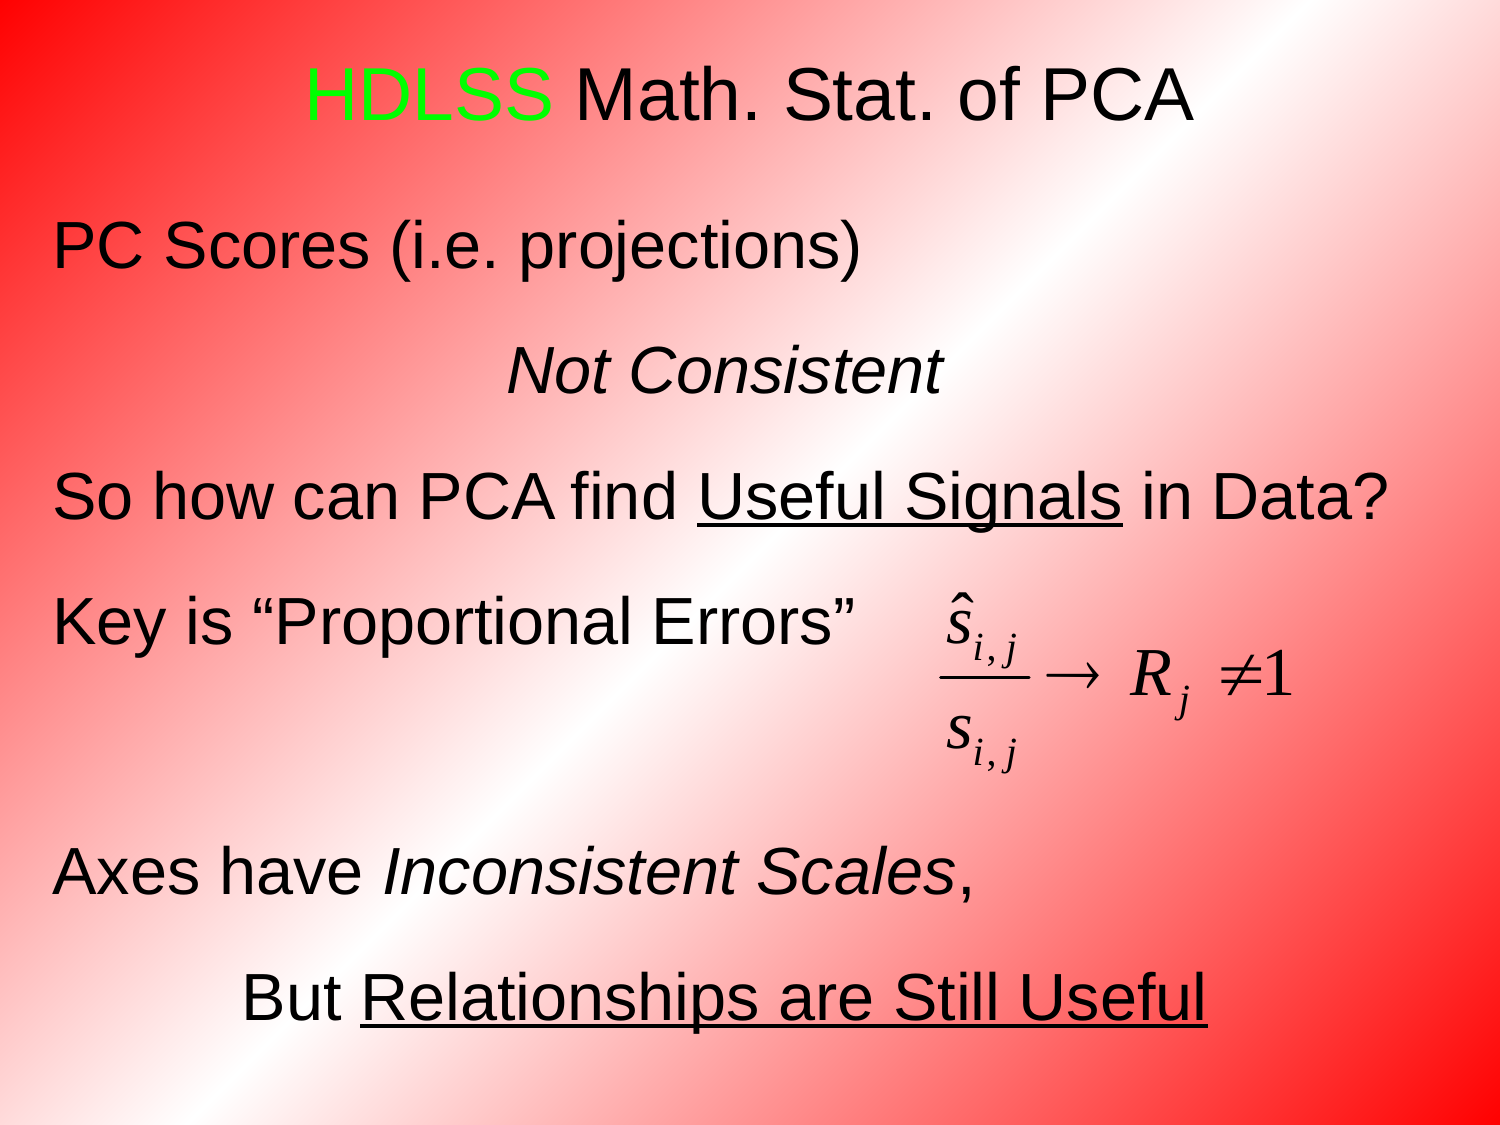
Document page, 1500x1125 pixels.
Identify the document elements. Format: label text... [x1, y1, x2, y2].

list PC Scores (i.e. projections) Not Consistent So how can PCA find Useful Signals in Data? Key is “Proportional Errors” Axes have Inconsistent Scales, But Relationships are Still Useful [37, 540, 1413, 545]
list PC Scores (i.e. projections) Not Consistent So how can PCA find Useful Signals in Data? Key is “Proportional Errors” Axes have Inconsistent Scales, But Relationships are Still Useful [37, 546, 1413, 687]
list PC Scores (i.e. projections) Not Consistent So how can PCA find Useful Signals in Data? Key is “Proportional Errors” Axes have Inconsistent Scales, But Relationships are Still Useful [37, 162, 1413, 454]
list PC Scores (i.e. projections) Not Consistent So how can PCA find Useful Signals in Data? Key is “Proportional Errors” Axes have Inconsistent Scales, But Relationships are Still Useful [37, 499, 1413, 524]
list PC Scores (i.e. projections) Not Consistent So how can PCA find Useful Signals in Data? Key is “Proportional Errors” Axes have Inconsistent Scales, But Relationships are Still Useful [37, 526, 1413, 533]
list PC Scores (i.e. projections) Not Consistent So how can PCA find Useful Signals in Data? Key is “Proportional Errors” Axes have Inconsistent Scales, But Relationships are Still Useful [37, 688, 1413, 1025]
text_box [928, 574, 1301, 787]
list PC Scores (i.e. projections) Not Consistent So how can PCA find Useful Signals in Data? Key is “Proportional Errors” Axes have Inconsistent Scales, But Relationships are Still Useful [37, 455, 1413, 498]
title HDLSS Math. Stat. of PCA [118, 50, 1382, 131]
